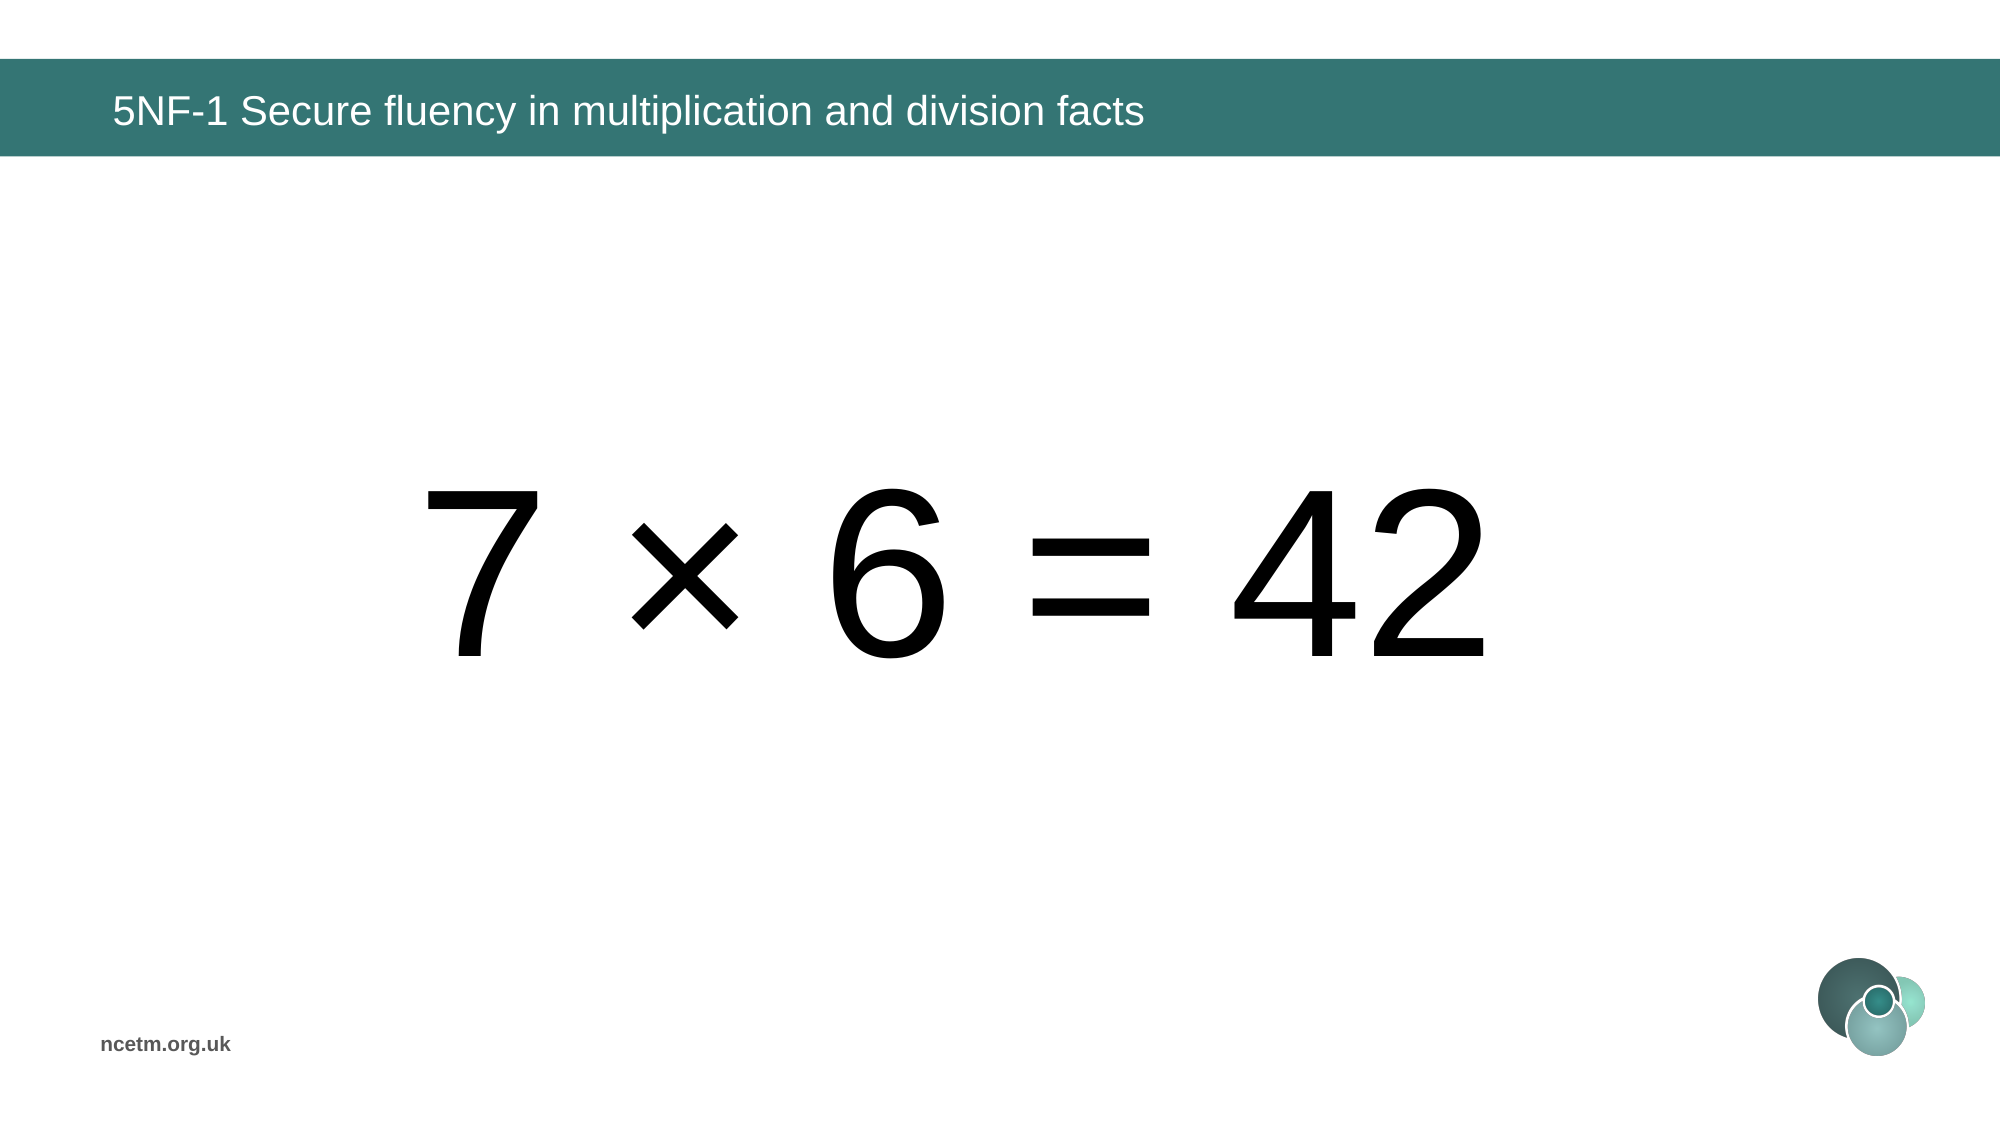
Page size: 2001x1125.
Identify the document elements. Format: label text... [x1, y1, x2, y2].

text_box 7 × 6 = [401, 409, 1214, 712]
title 5NF-1 Secure fluency in multiplication and division facts [97, 76, 1945, 147]
text_box 42 [1214, 409, 1511, 712]
picture [1818, 958, 1925, 1056]
